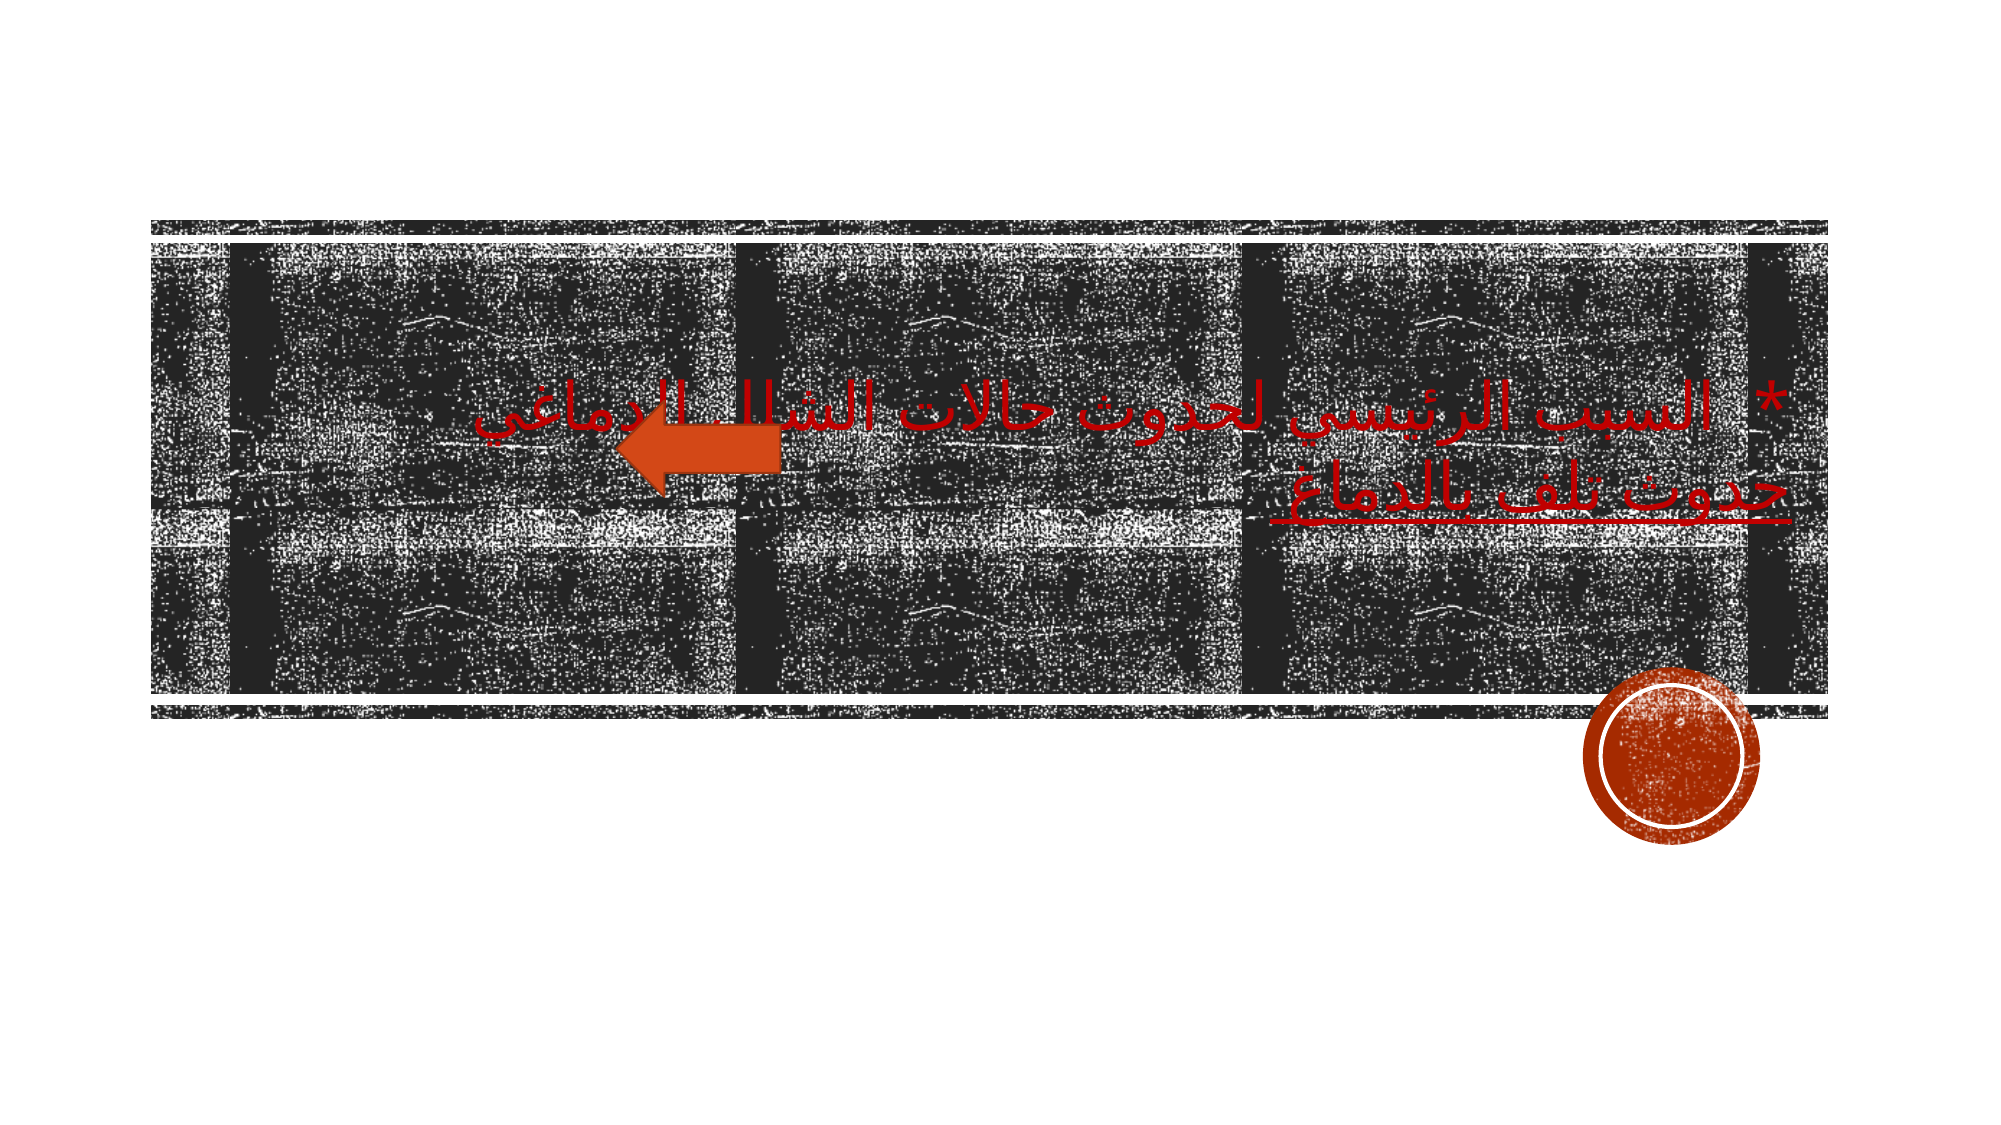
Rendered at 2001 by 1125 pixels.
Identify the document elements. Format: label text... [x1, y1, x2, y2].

text_box [615, 399, 782, 498]
title * السبب الرئيسي لحدوث حالات الشلل الدماغي حدوث تلف بالدماغ [172, 234, 1808, 733]
